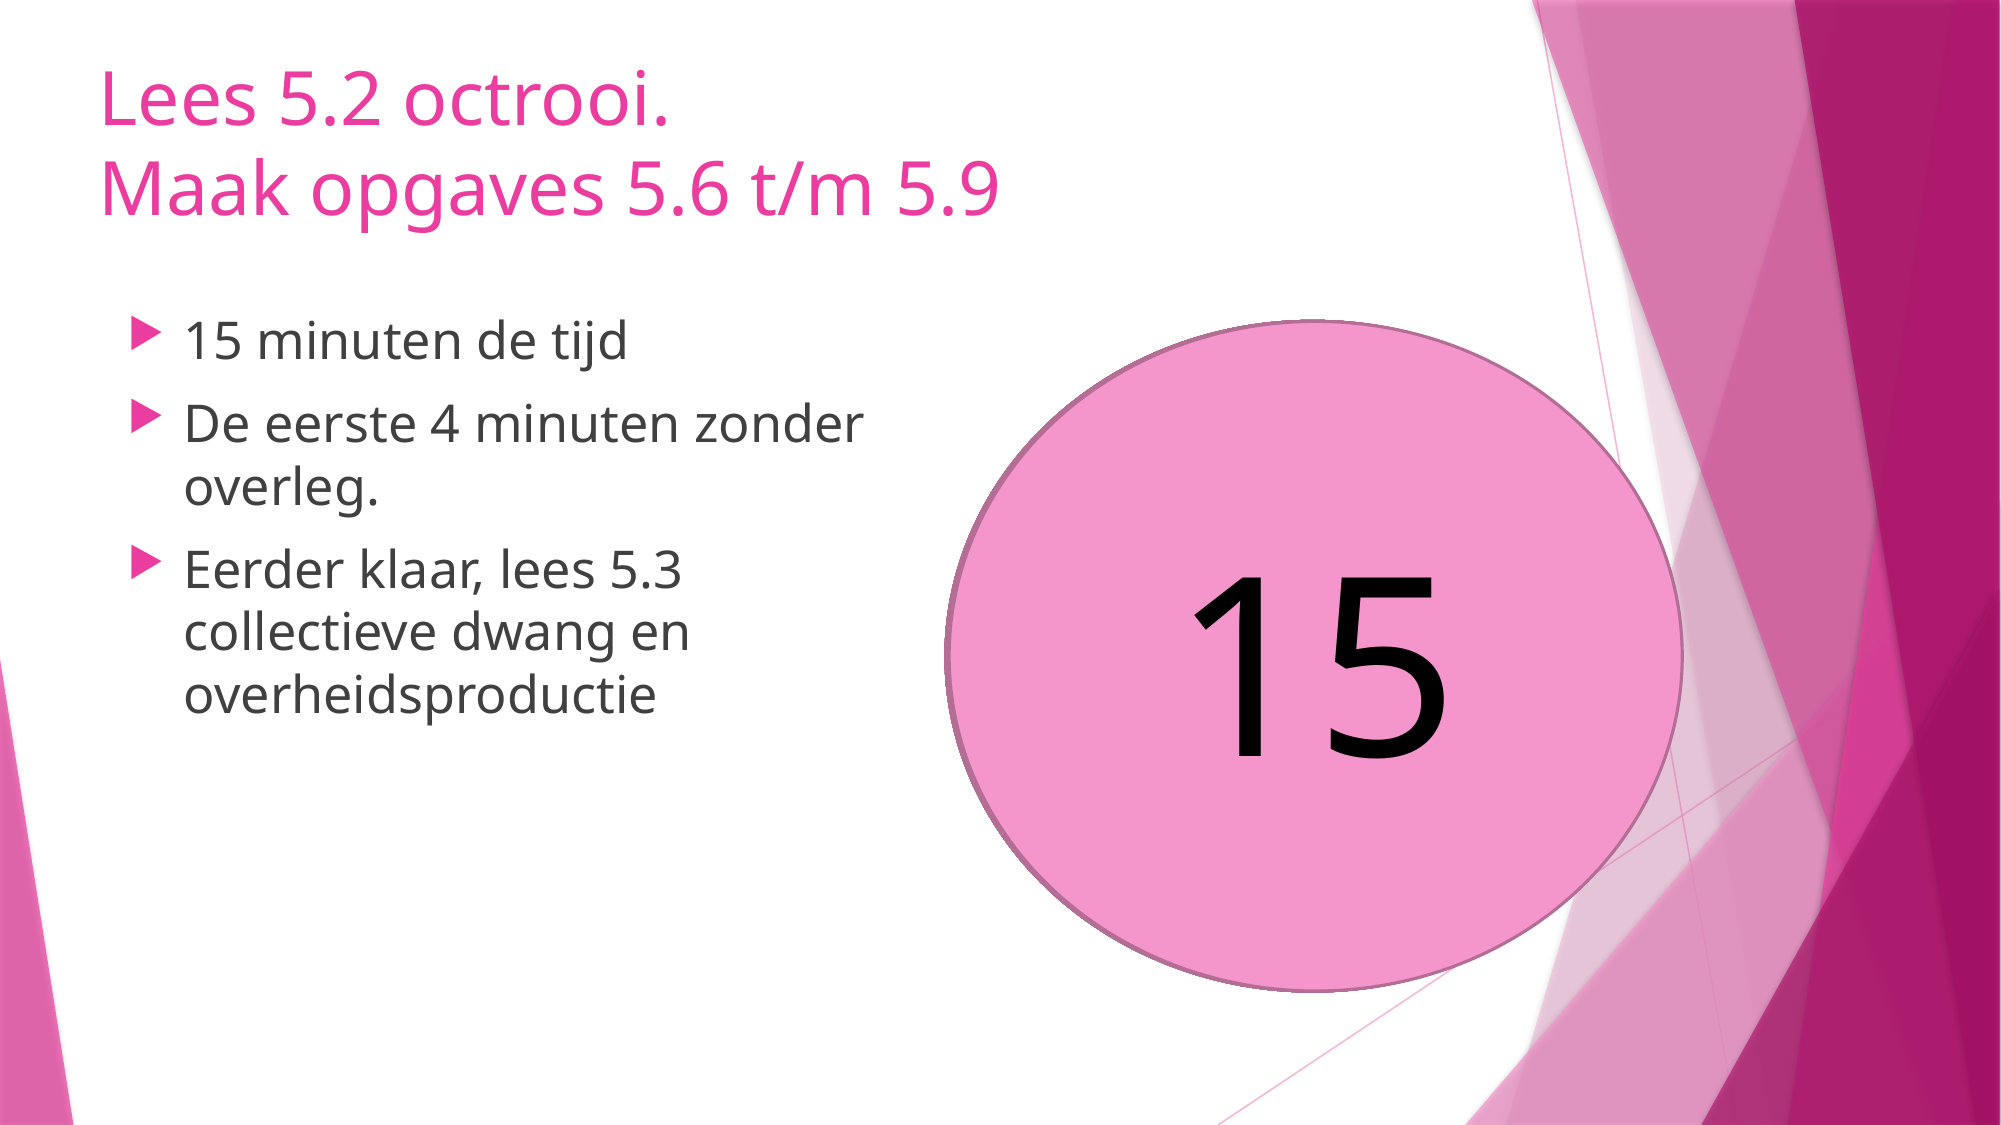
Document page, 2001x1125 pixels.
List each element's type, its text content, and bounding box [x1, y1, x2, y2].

list 15 minuten de tijd De eerste 4 minuten zonder overleg. Eerder klaar, lees 5.3 collectieve dwang en overheidsproductie [112, 299, 896, 992]
title Lees 5.2 octrooi. Maak opgaves 5.6 t/m 5.9 [83, 42, 1494, 260]
text_box 15 [947, 319, 1684, 993]
